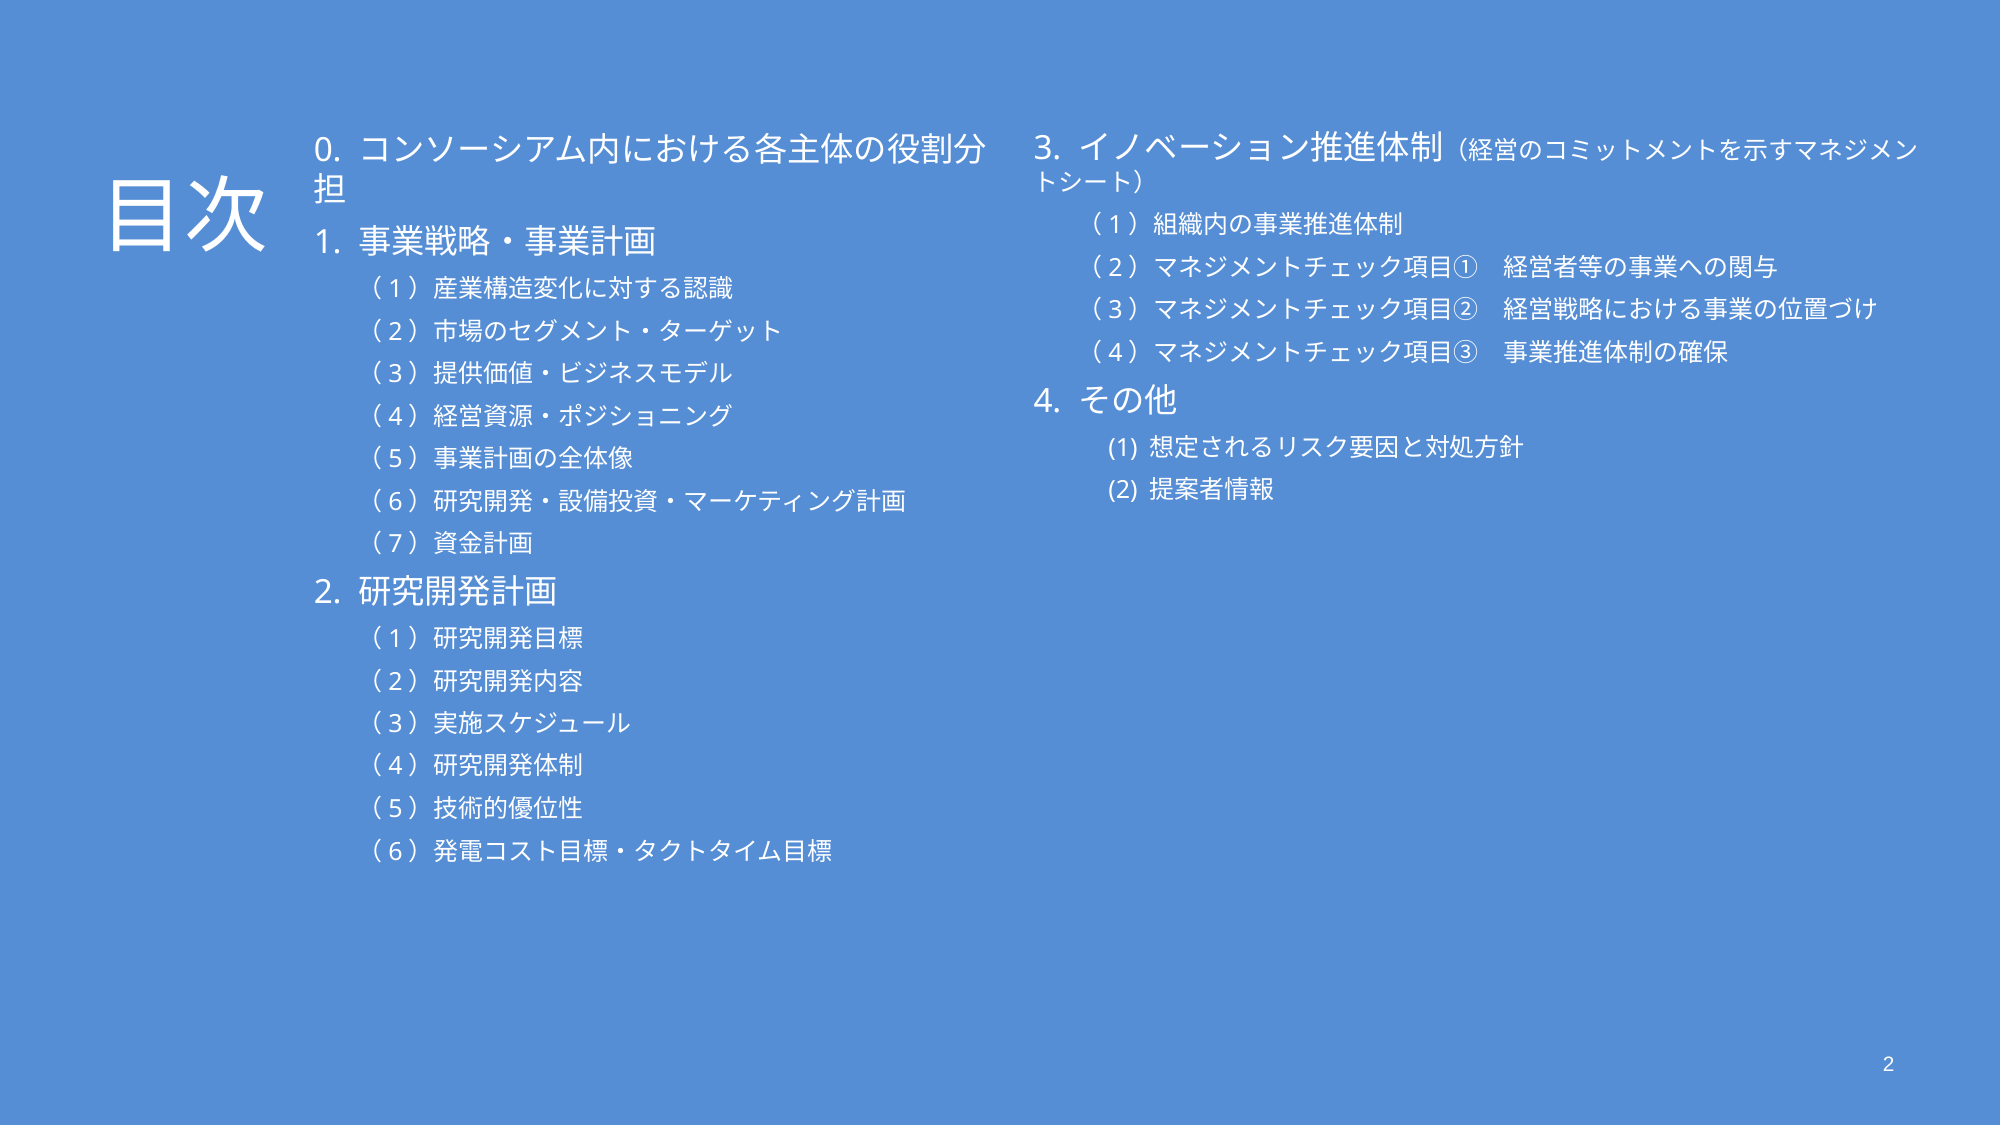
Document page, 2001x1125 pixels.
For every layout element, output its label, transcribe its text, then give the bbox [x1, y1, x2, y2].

text_box 目次 [61, 120, 359, 694]
text_box 0. コンソーシアム内における各主体の役割分担 1. 事業戦略・事業計画 （1）産業構造変化に対する認識 （2）市場のセグメント・ターゲット （3）提供価値・ビジネスモデル （4）経営資源・ポジショニング （5）事業計画の全体像 （6）研究開発・設備投資・マーケティング計画 （7）資金計画 2. 研究開発計画 （1）研究開発目標 （2）研究開発内容 （3）実施スケジュール （4）研究開発体制 （5）技術的優位性 （6）発電コスト目標・タクトタイム目標 [298, 121, 1019, 866]
text_box 3. イノベーション推進体制（経営のコミットメントを示すマネジメントシート） （1）組織内の事業推進体制 （2）マネジメントチェック項目① 経営者等の事業への関与 （3）マネジメントチェック項目② 経営戦略における事業の位置づけ （4）マネジメントチェック項目③ 事業推進体制の確保 4. その他 (1) 想定されるリスク要因と対処方針 (2) 提案者情報 [1018, 120, 1939, 504]
